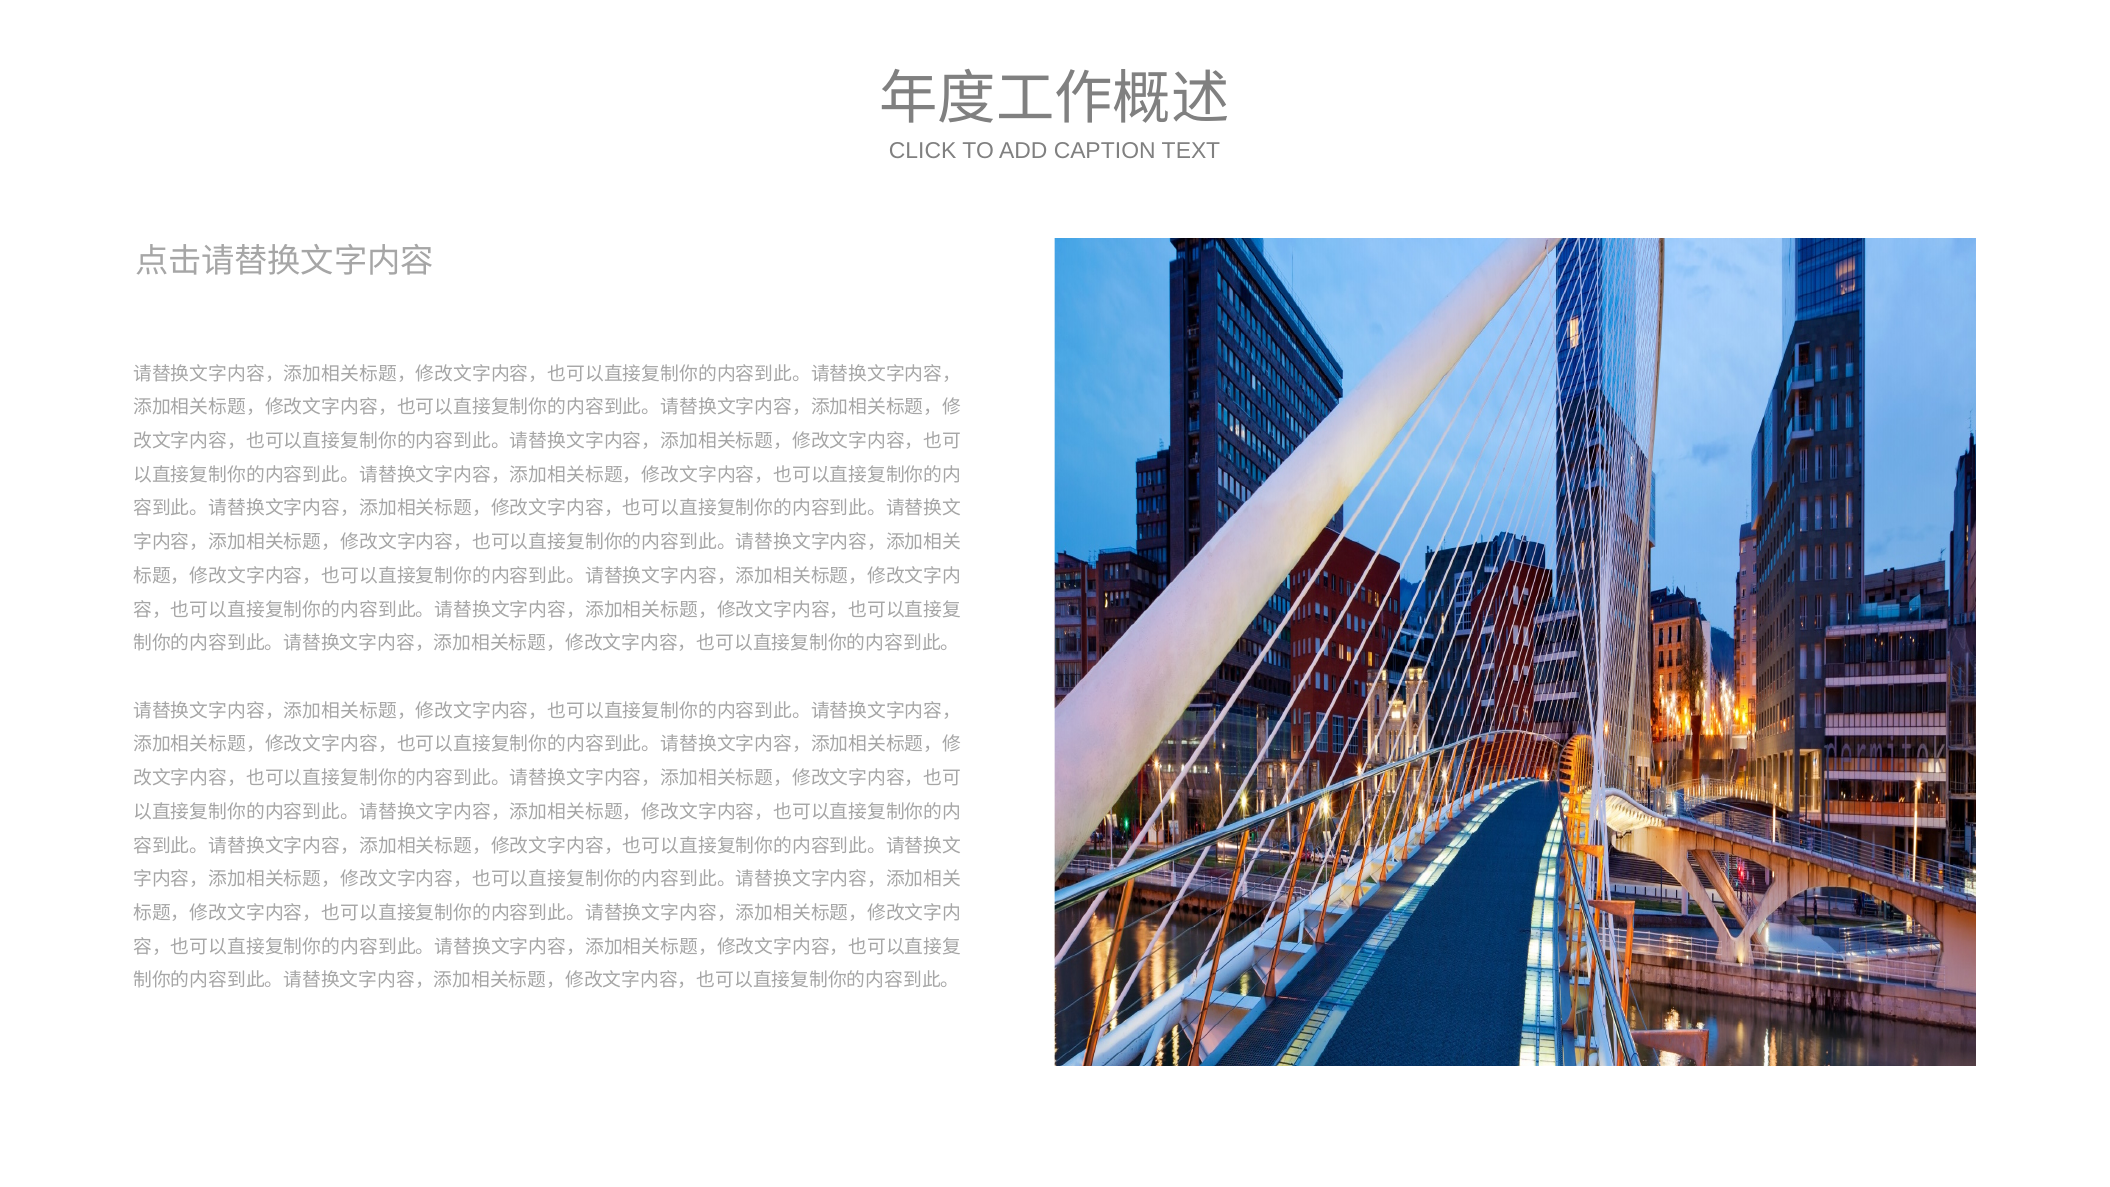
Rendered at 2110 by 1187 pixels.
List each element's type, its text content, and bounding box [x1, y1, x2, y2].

text_box 请替换文字内容，添加相关标题，修改文字内容，也可以直接复制你的内容到此。请替换文字内容，添加相关标题，修改文字内容，也可以直接复制你的内容到此。请替换文字内容，添加相关标题，修改文字内容，也可以直接复制你的内容到此。请替换文字内容，添加相关标题，修改文字内容，也可以直接复制你的内容到此。请替换文字内容，添加相关标题，修改文字内容，也可以直接复制你的内容到此。请替换文字内容，添加相关标题，修改文字内容，也可以直接复制你的内容到此。请替换文字内容，添加相关标题，修改文字内容，也可以直接复制你的内容到此。请替换文字内容，添加相关标题，修改文字内容，也可以直接复制你的内容到此。请替换文字内容，添加相关标题，修改文字内容，也可以直接复制你的内容到此。请替换文字内容，添加相关标题，修改文字内容，也可以直接复制你的内容到此。请替换文字内容，添加相关标题，修改文字内容，也可以直接复制你的内容到此。 请替换文字内容，添加相关标题，修改文字内容，也可以直接复制你的内容到此。请替换文字内容，添加相关标题，修改文字内容，也可以直接复制你的内容到此。请替换文字内容，添加相关标题，修改文字内容，也可以直接复制你的内容到此。请替换文字内容，添加相关标题，修改文字内容，也可以直接复制你的内容到此。请替换文字内容，添加相关标题，修改文字内容，也可以直接复制你的内容到此。请替换文字内容，添加相关标题，修改文字内容，也可以直接复制你的内容到此。请替换文字内容，添加相关标题，修改文字内容，也可以直接复制你的内容到此。请替换文字内容，添加相关标题，修改文字内容，也可以直接复制你的内容到此。请替换文字内容，添加相关标题，修改文字内容，也可以直接复制你的内容到此。请替换文字内容，添加相关标题，修改文字内容，也可以直接复制你的内容到此。请替换文字内容，添加相关标题，修改文字内容，也可以直接复制你的内容到此。 [133, 349, 961, 991]
text_box 点击请替换文字内容 [135, 238, 435, 279]
text_box 年度工作概述 [865, 60, 1245, 131]
text_box CLICK TO ADD CAPTION TEXT [865, 135, 1245, 163]
text_box [1054, 238, 1977, 1067]
